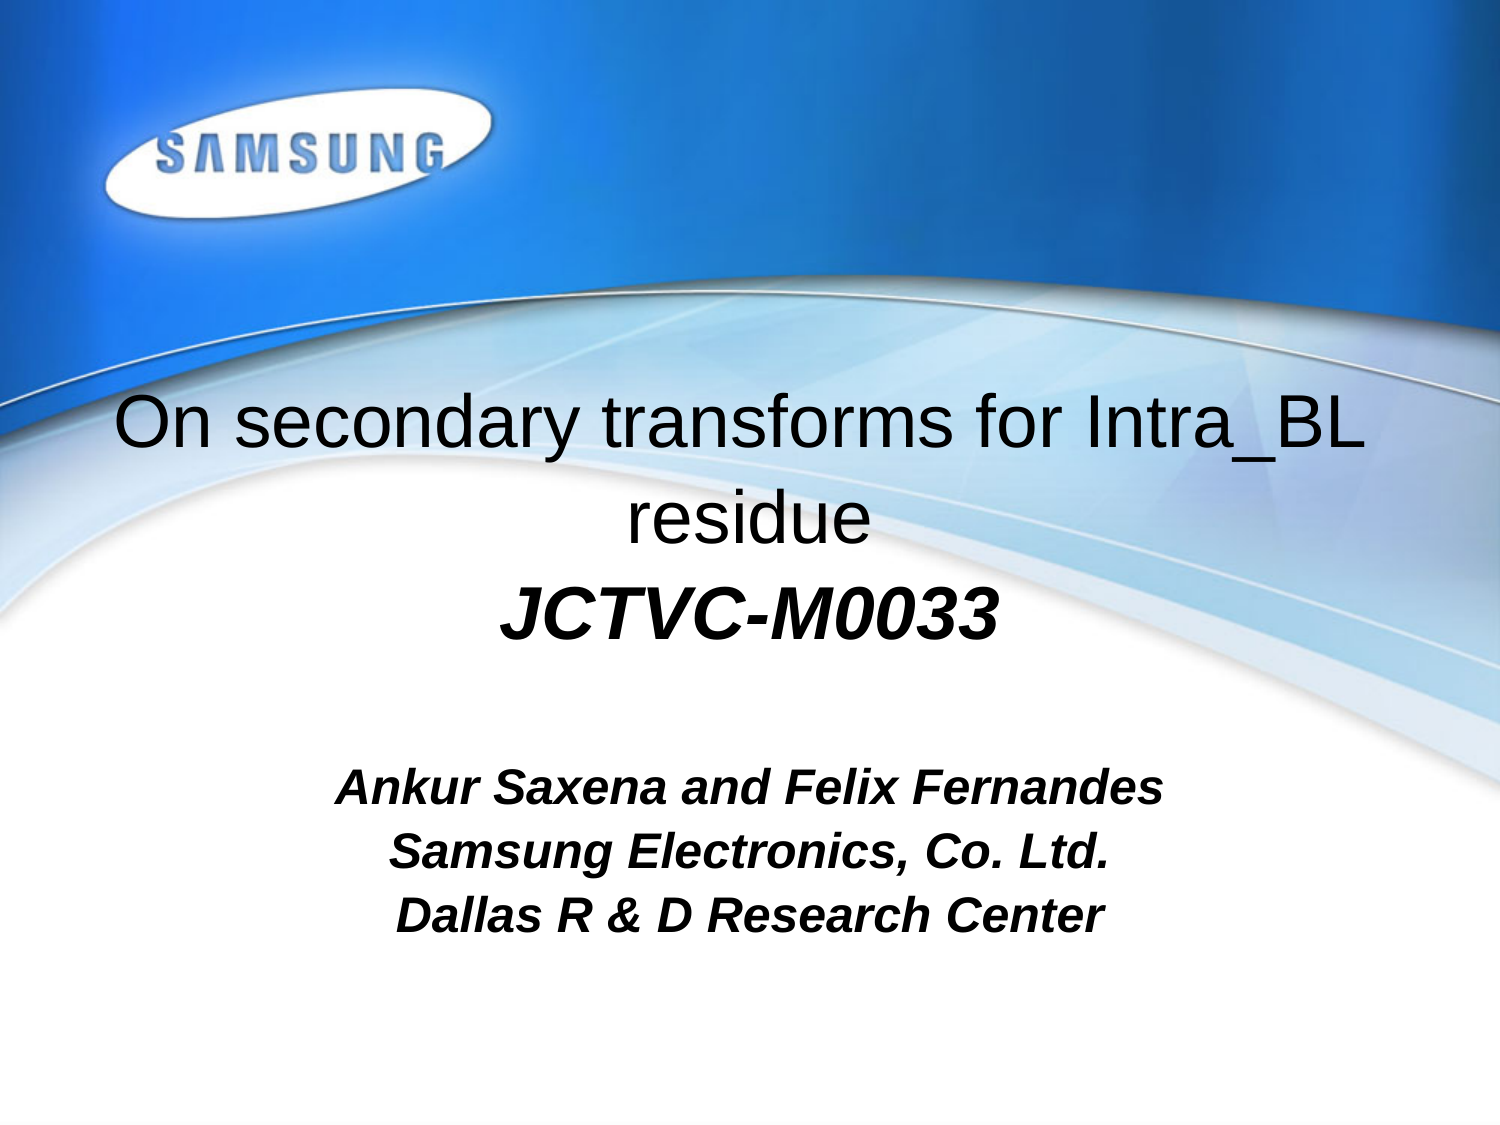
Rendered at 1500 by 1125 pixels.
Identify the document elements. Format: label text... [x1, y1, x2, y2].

picture [0, 625, 1500, 1125]
text_box On secondary transforms for Intra_BL residue JCTVC-M0033 Ankur Saxena and Felix Fernandes Samsung Electronics, Co. Ltd. Dallas R & D Research Center [0, 375, 1500, 625]
picture [0, 0, 1500, 375]
